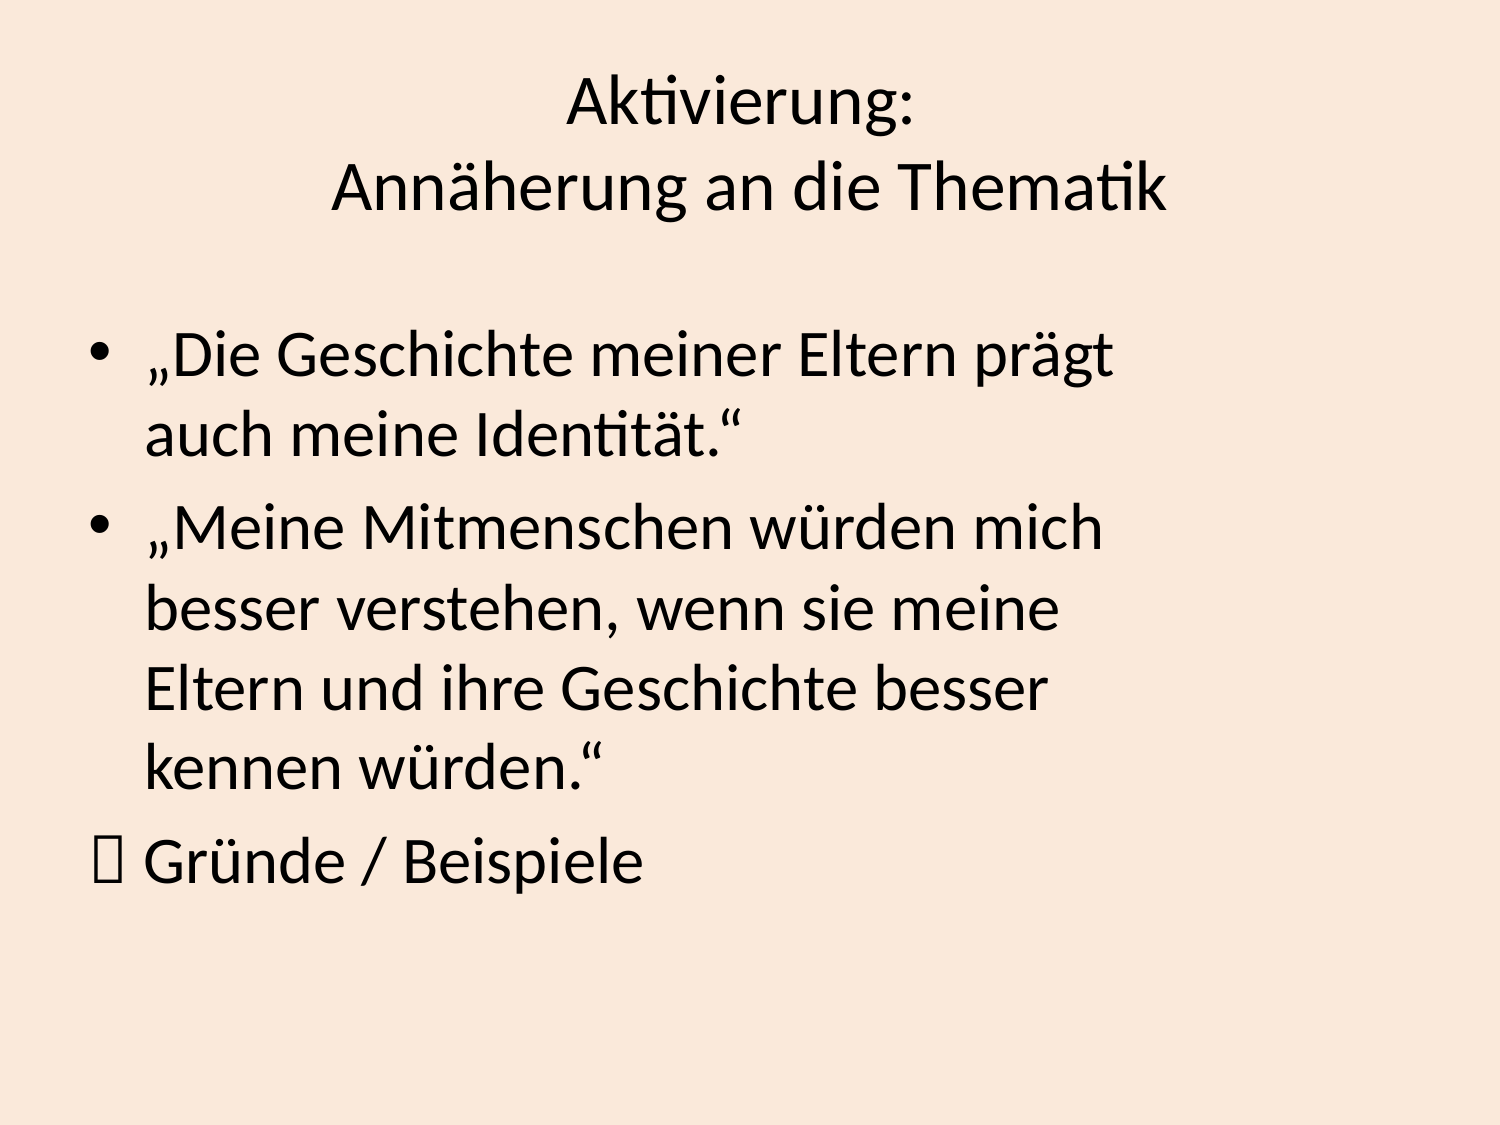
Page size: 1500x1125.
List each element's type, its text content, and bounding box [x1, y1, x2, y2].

list „Die Geschichte meiner Eltern prägt auch meine Identität.“ „Meine Mitmenschen würden mich besser verstehen, wenn sie meine Eltern und ihre Geschichte besser kennen würden.“  Gründe / Beispiele [73, 302, 1138, 1046]
title Aktivierung: Annäherung an die Thematik [75, 45, 1425, 233]
